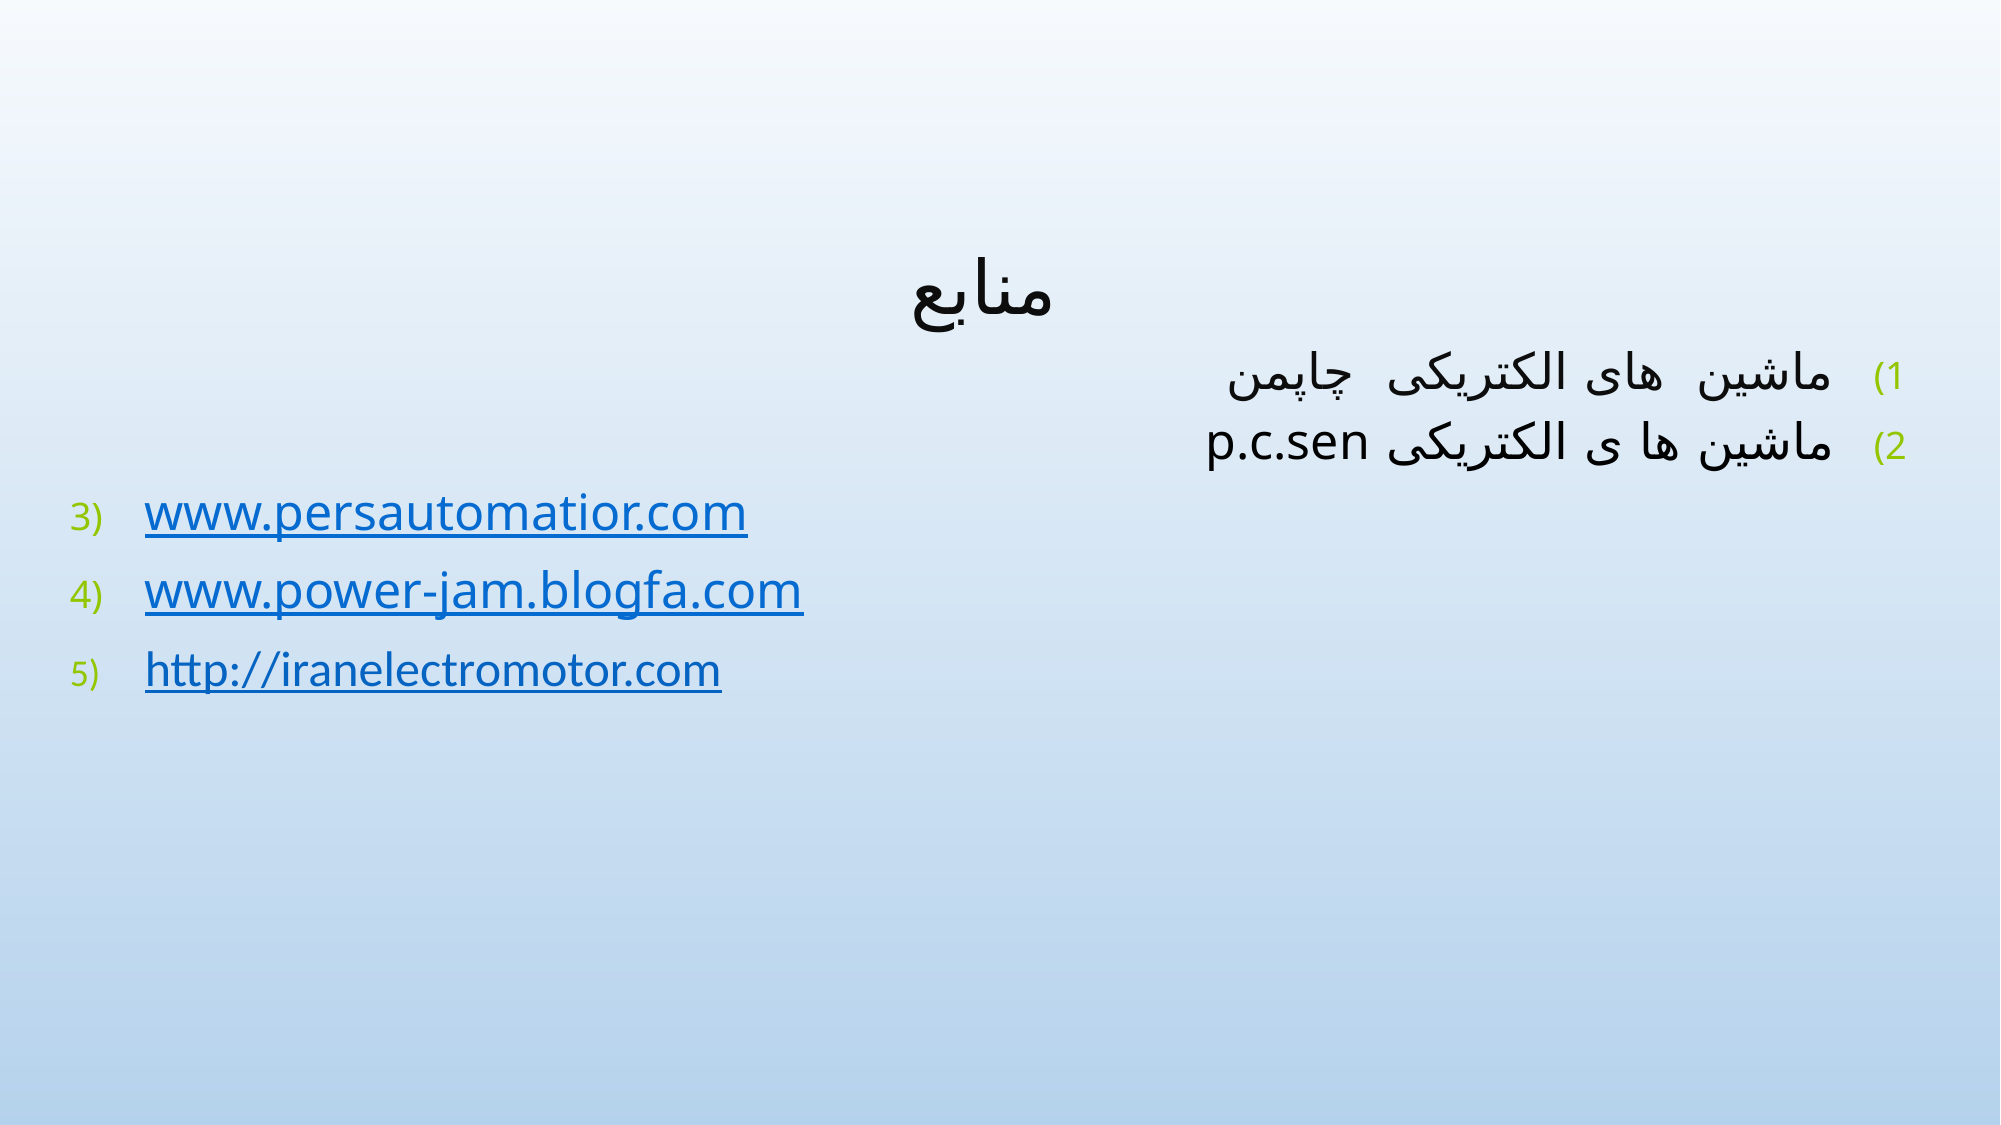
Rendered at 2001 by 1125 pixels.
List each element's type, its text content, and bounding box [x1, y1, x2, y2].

text_box منابع ماشین های الکتریکی چاپمن ماشین ها ی الکتریکی p.c.sen www.persautomatior.com www.power-jam.blogfa.com http://iranelectromotor.com [43, 232, 1936, 844]
